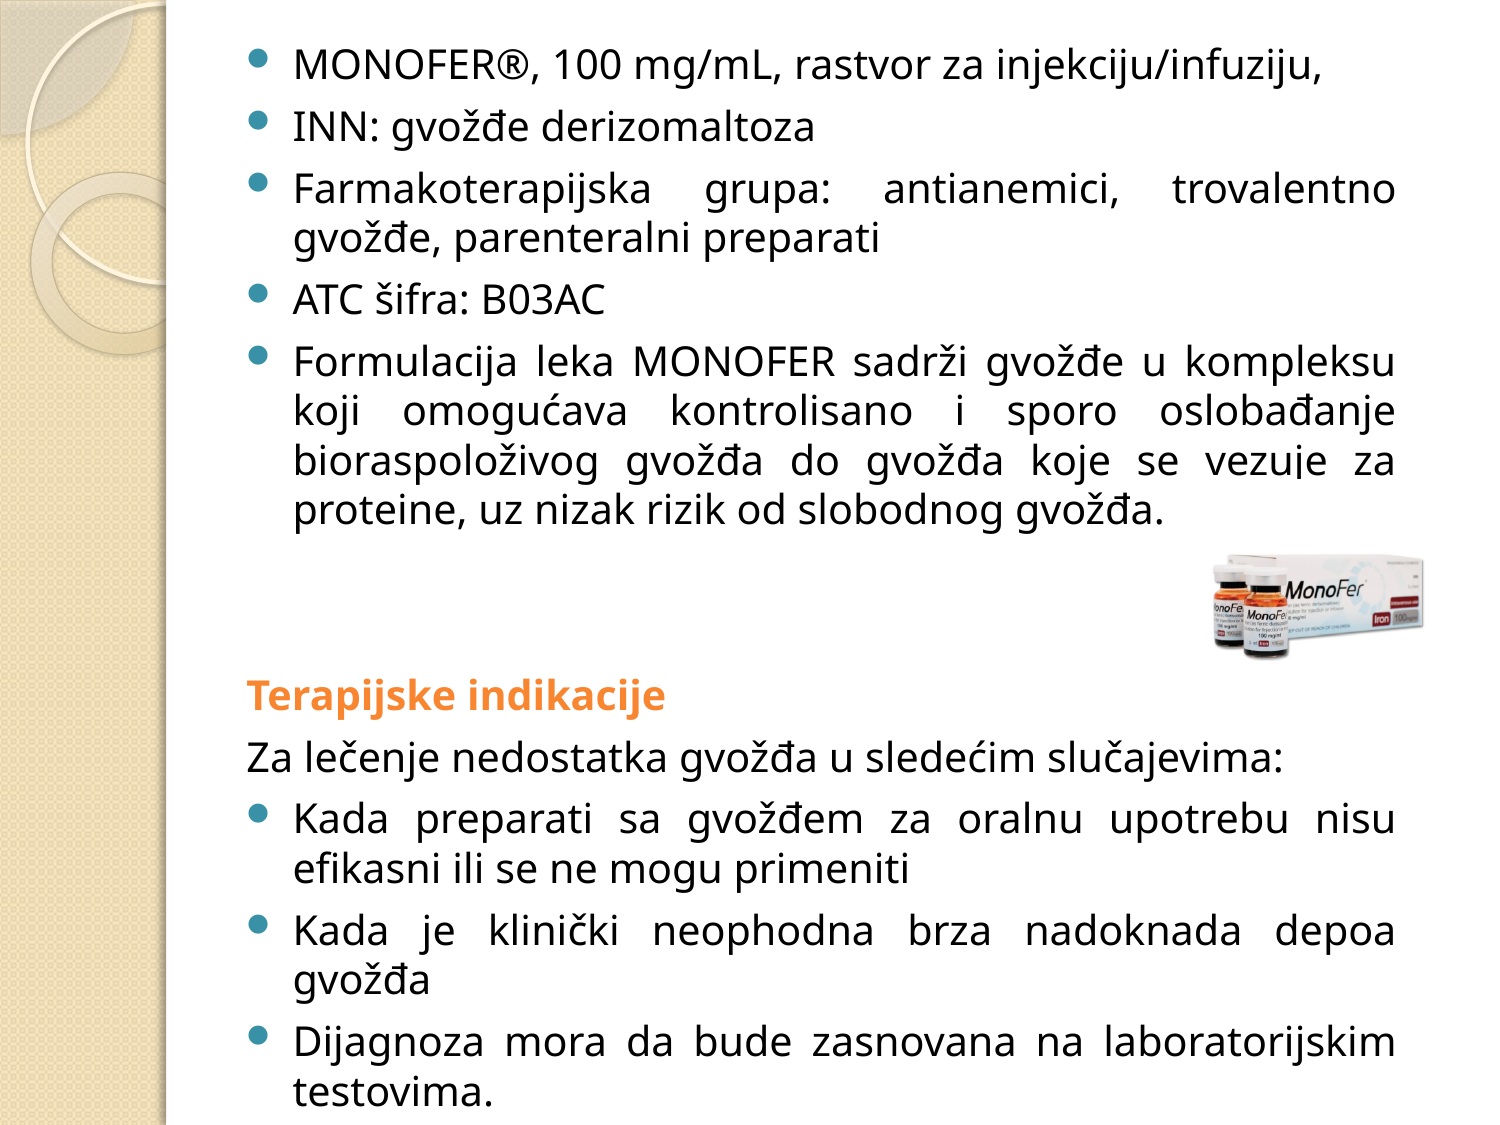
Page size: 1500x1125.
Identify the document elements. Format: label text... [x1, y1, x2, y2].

list MONOFER®, 100 mg/mL, rastvor za injekciju/infuziju, INN: gvožđe derizomaltoza Farmakoterapijska grupa: antianemici, trovalentno gvožđe, parenteralni preparati ATC šifra: B03AC Formulacija leka MONOFER sadrži gvožđe u kompleksu koji omogućava kontrolisano i sporo oslobađanje bioraspoloživog gvožđa do gvožđa koje se vezuje za proteine, uz nizak rizik od slobodnog gvožđa. Terapijske indikacije Za lečenje nedostatka gvožđa u sledećim slučajevima: Kada preparati sa gvožđem za oralnu upotrebu nisu efikasni ili se ne mogu primeniti Kada je klinički neophodna brza nadoknada depoa gvožđa Dijagnoza mora da bude zasnovana na laboratorijskim testovima. [218, 30, 1412, 1125]
picture [1198, 479, 1436, 733]
